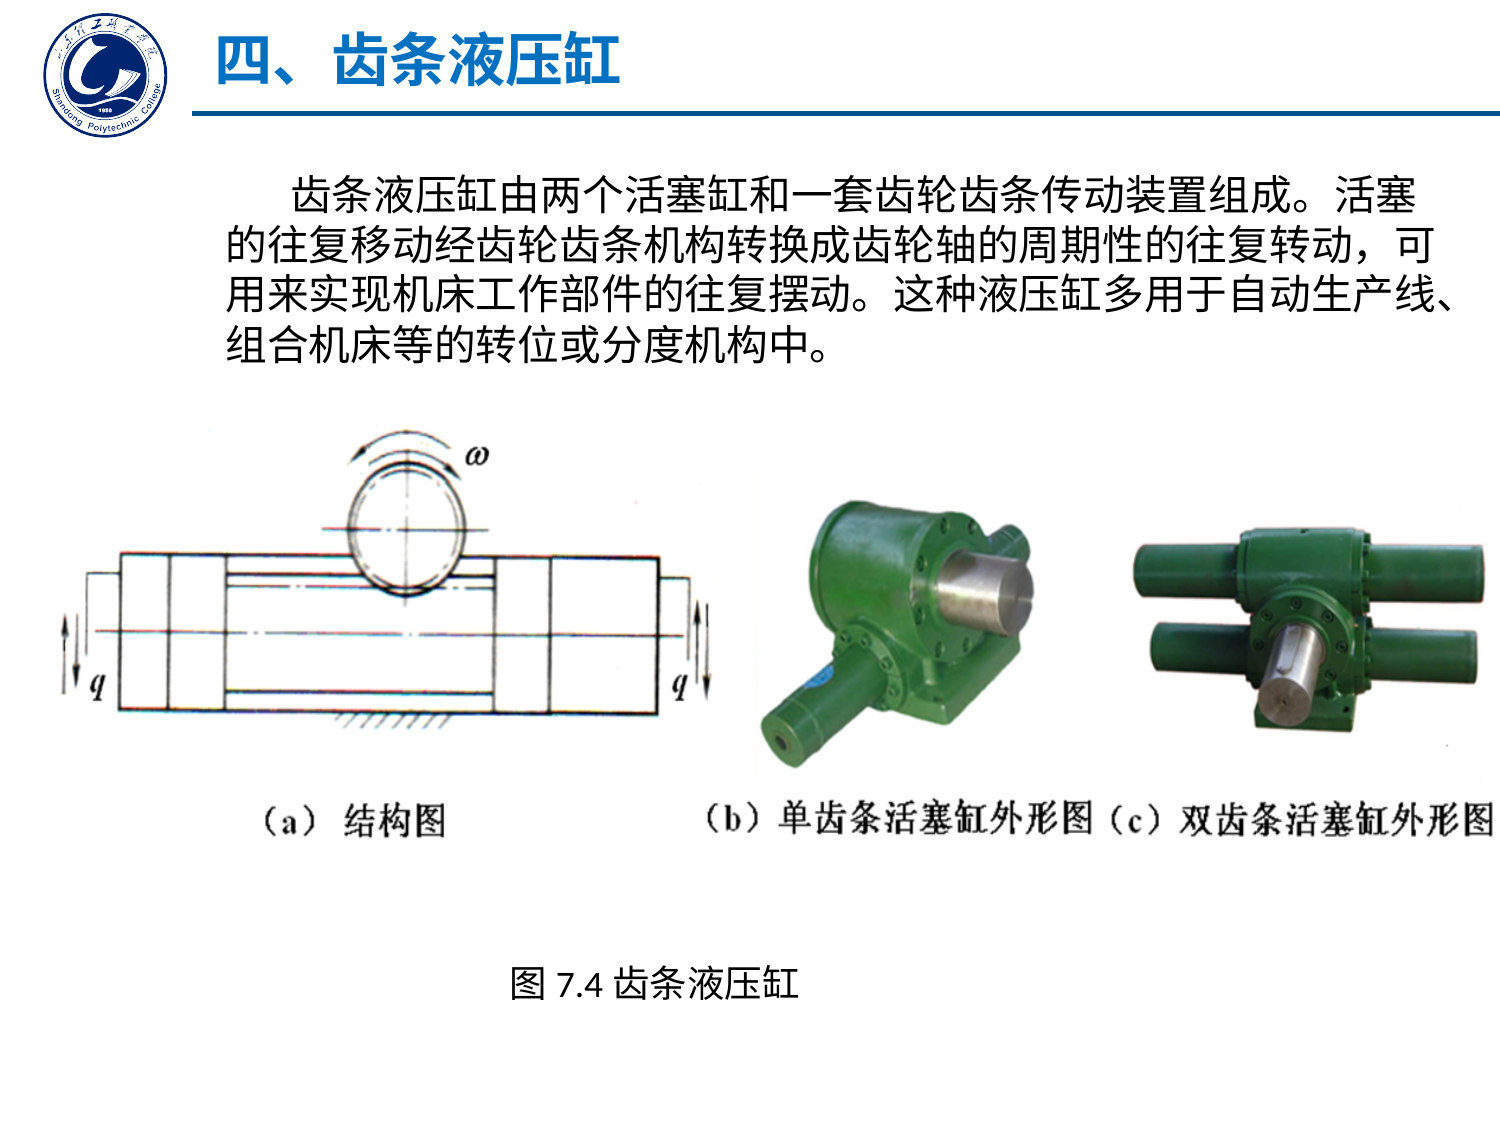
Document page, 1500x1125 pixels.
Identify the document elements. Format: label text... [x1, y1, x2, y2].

text_box 齿条液压缸由两个活塞缸和一套齿轮齿条传动装置组成。活塞的往复移动经齿轮齿条机构转换成齿轮轴的周期性的往复转动，可用来实现机床工作部件的往复摆动。这种液压缸多用于自动生产线、组合机床等的转位或分度机构中。 [135, 160, 1471, 386]
picture [58, 420, 1500, 842]
picture [43, 7, 174, 138]
text_box 图7.4齿条液压缸 [494, 952, 815, 1012]
text_box 四、齿条液压缸 [199, 16, 1477, 102]
